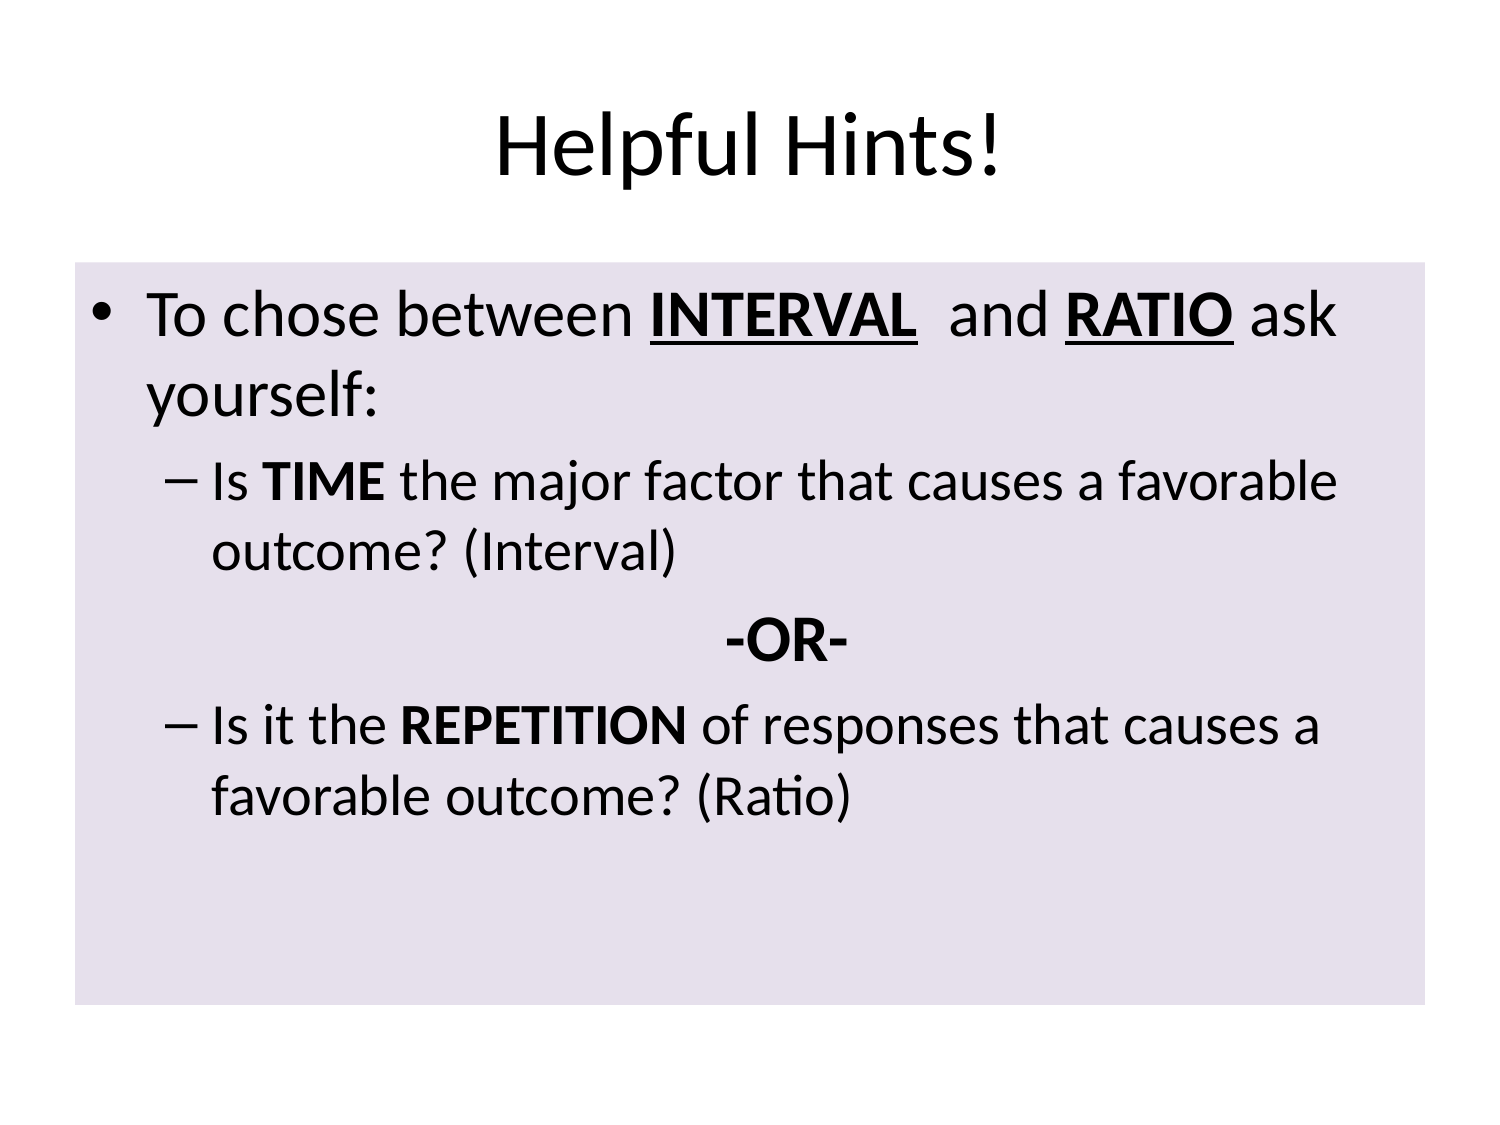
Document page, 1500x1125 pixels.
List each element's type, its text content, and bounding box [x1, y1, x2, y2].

list To chose between INTERVAL and RATIO ask yourself: Is TIME the major factor that causes a favorable outcome? (Interval) -OR- Is it the REPETITION of responses that causes a favorable outcome? (Ratio) [75, 262, 1425, 1005]
title Helpful Hints! [75, 45, 1425, 233]
